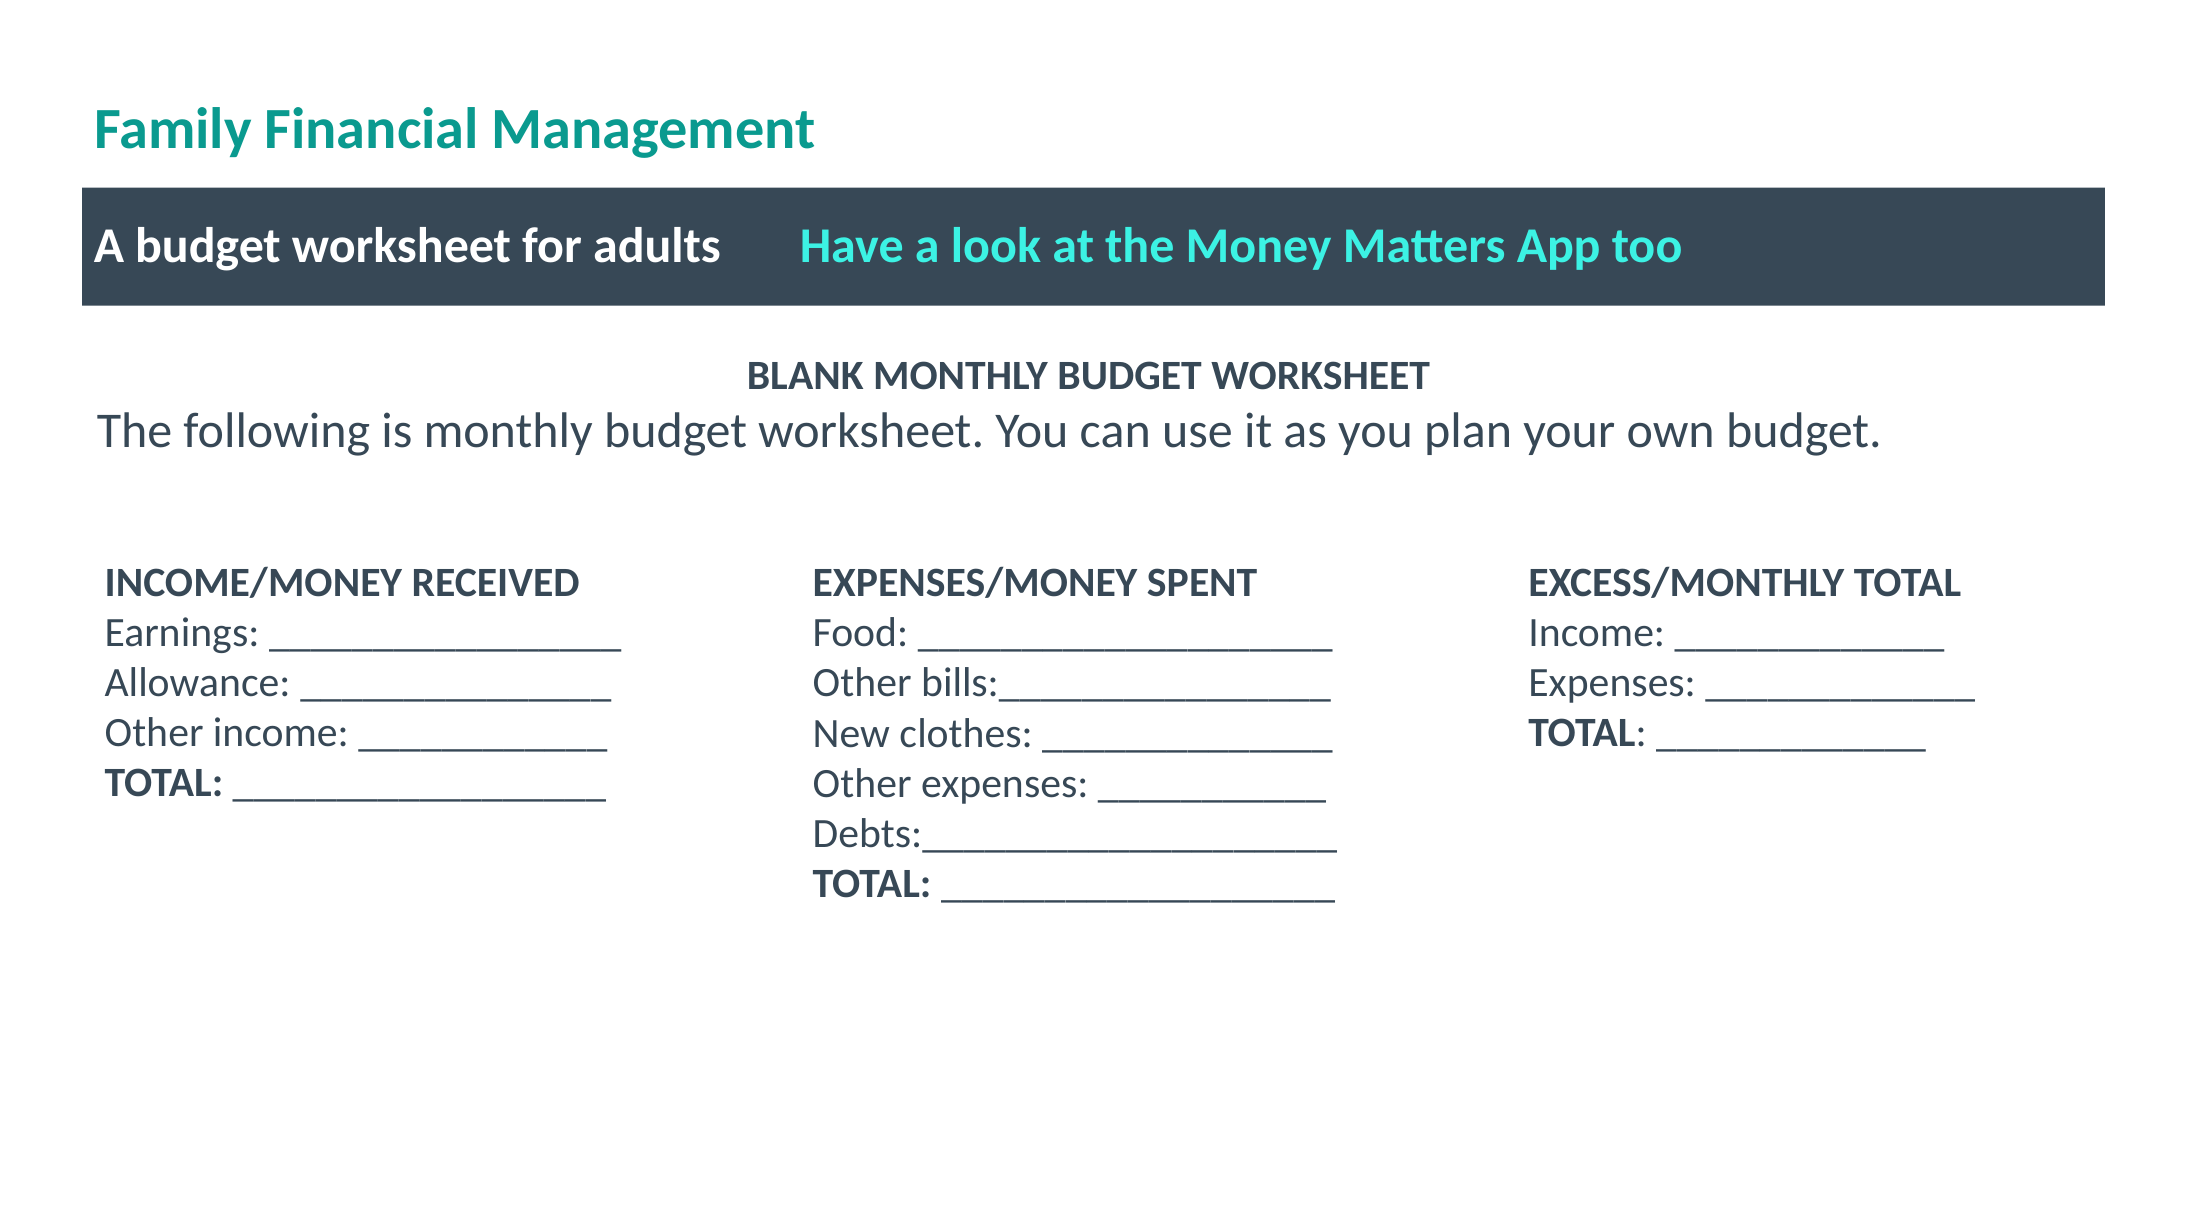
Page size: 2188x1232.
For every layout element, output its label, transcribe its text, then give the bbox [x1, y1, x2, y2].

title Family Financial Management [82, 70, 2106, 189]
text_box INCOME/MONEY RECEIVED Earnings: _________________ Allowance: _______________ Other income: ____________ TOTAL: __________________ he facilitator will help them [89, 547, 650, 863]
text_box EXCESS/MONTHLY TOTAL Income: _____________ Expenses: _____________ TOTAL: _____________ [1513, 547, 2113, 763]
text_box BLANK MONTHLY BUDGET WORKSHEET The following is monthly budget worksheet. You can use it as you plan your own budget. whit suggestions and tips. [81, 300, 2105, 546]
list A budget worksheet for adults Have a look at the Money Matters App too [82, 187, 2105, 300]
text_box EXPENSES/MONEY SPENT Food: ____________________ Other bills:________________ New clothes: ______________ Other expenses: ___________ Debts:____________________ TOTAL: ___________________ [797, 547, 1358, 913]
